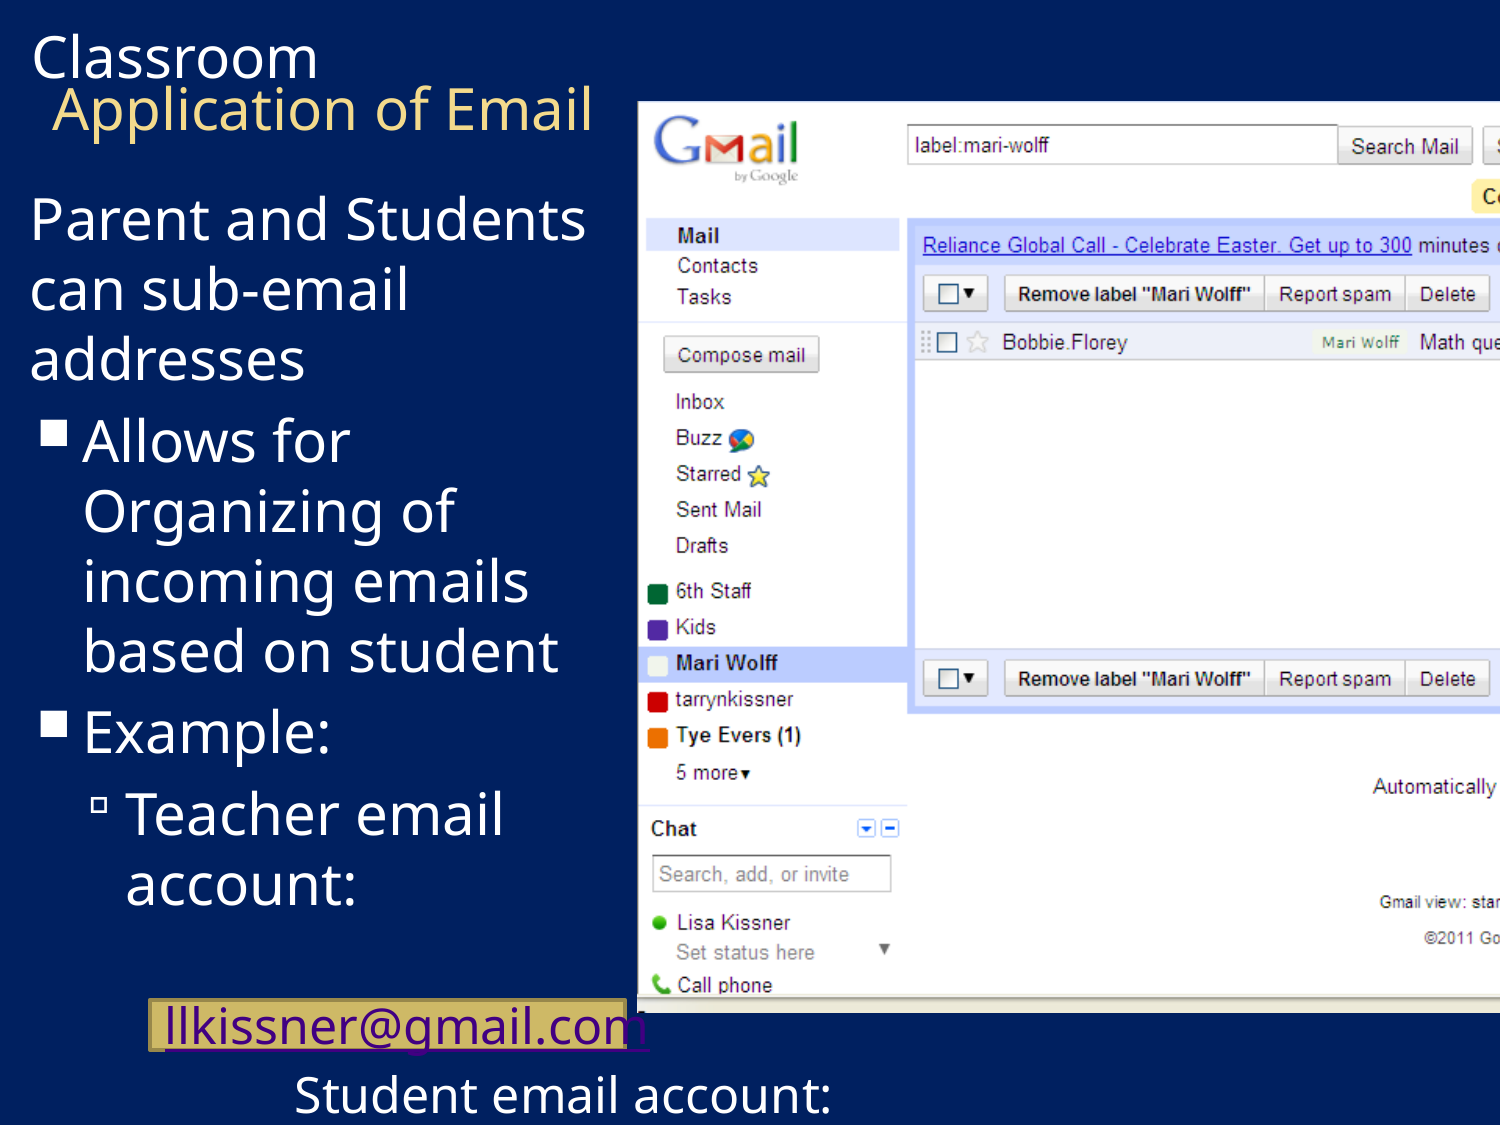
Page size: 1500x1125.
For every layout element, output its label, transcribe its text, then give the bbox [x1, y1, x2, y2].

list Parent and Students can sub-email addresses Allows for Organizing of incoming emails based on student Example: Teacher email account: [0, 174, 625, 975]
picture [637, 101, 1500, 1013]
list Classroom [17, 12, 613, 174]
text_box llkissner@gmail.com Student email account: Llkissner+tarrynkissner@gmail.com [0, 987, 1500, 1125]
title Application of Email [37, 0, 957, 150]
